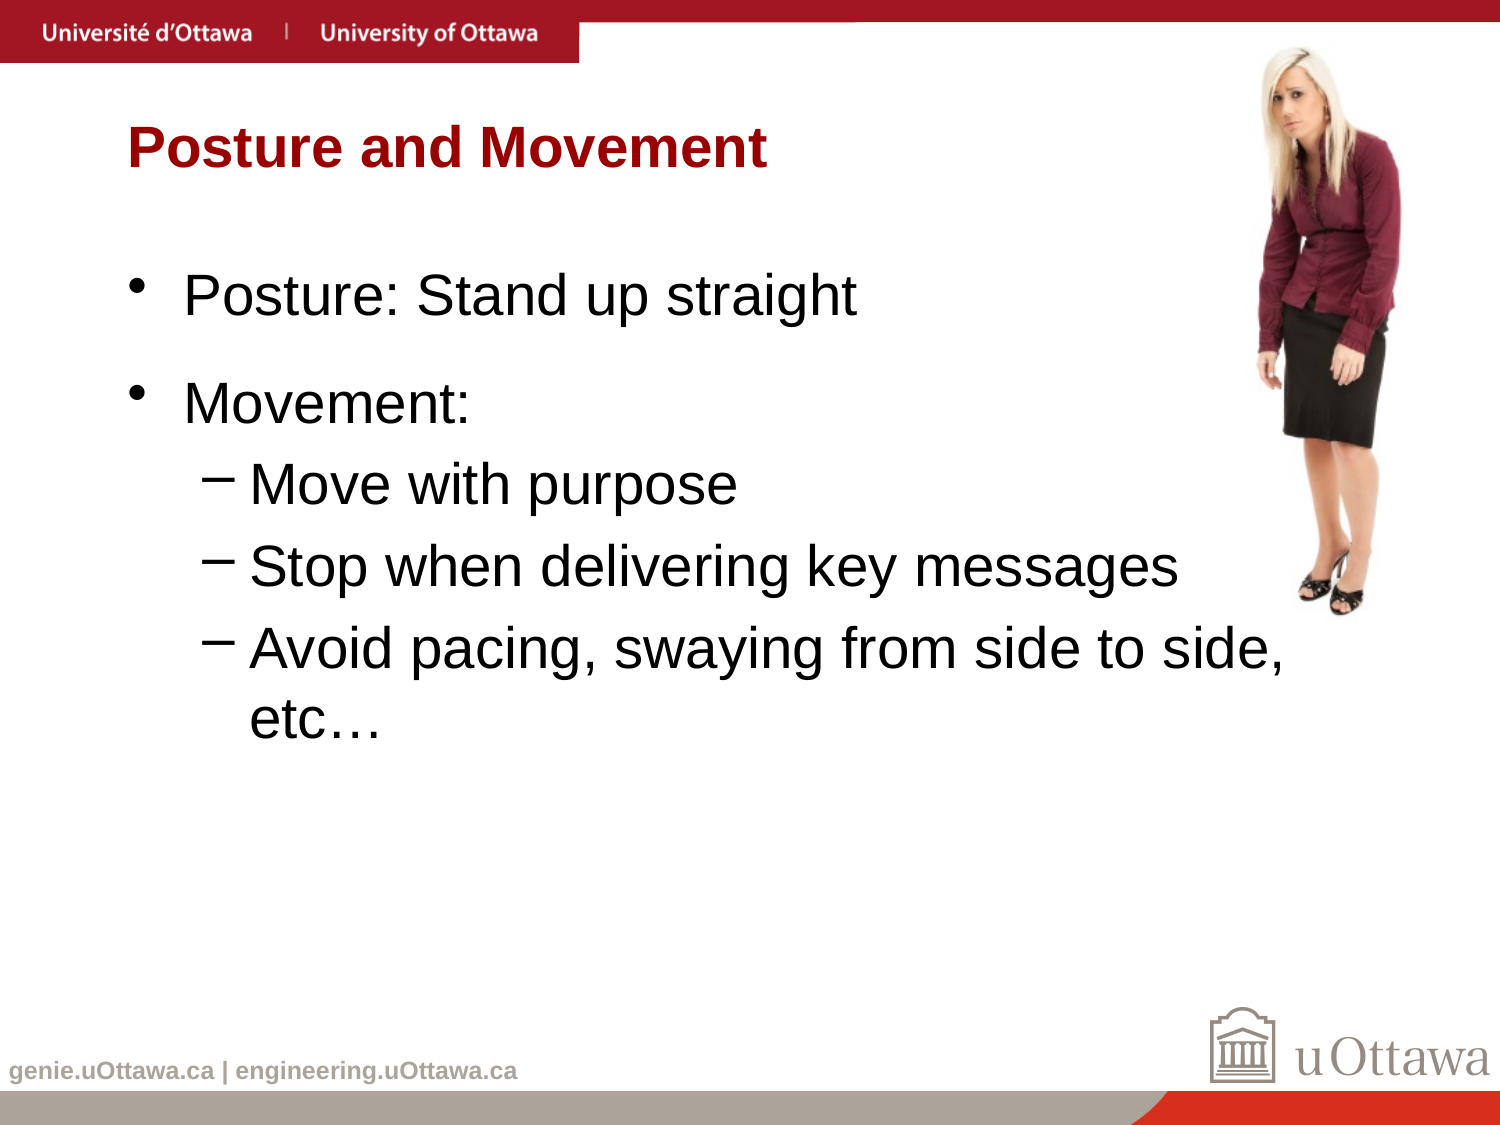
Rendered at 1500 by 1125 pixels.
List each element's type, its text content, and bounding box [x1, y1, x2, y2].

picture [0, 0, 1500, 622]
title Posture and Movement [112, 101, 1158, 213]
picture [1210, 1007, 1490, 1083]
picture [0, 1091, 1500, 1125]
list Posture: Stand up straight Movement: Move with purpose Stop when delivering key messages Avoid pacing, swaying from side to side, etc… [112, 249, 1388, 888]
